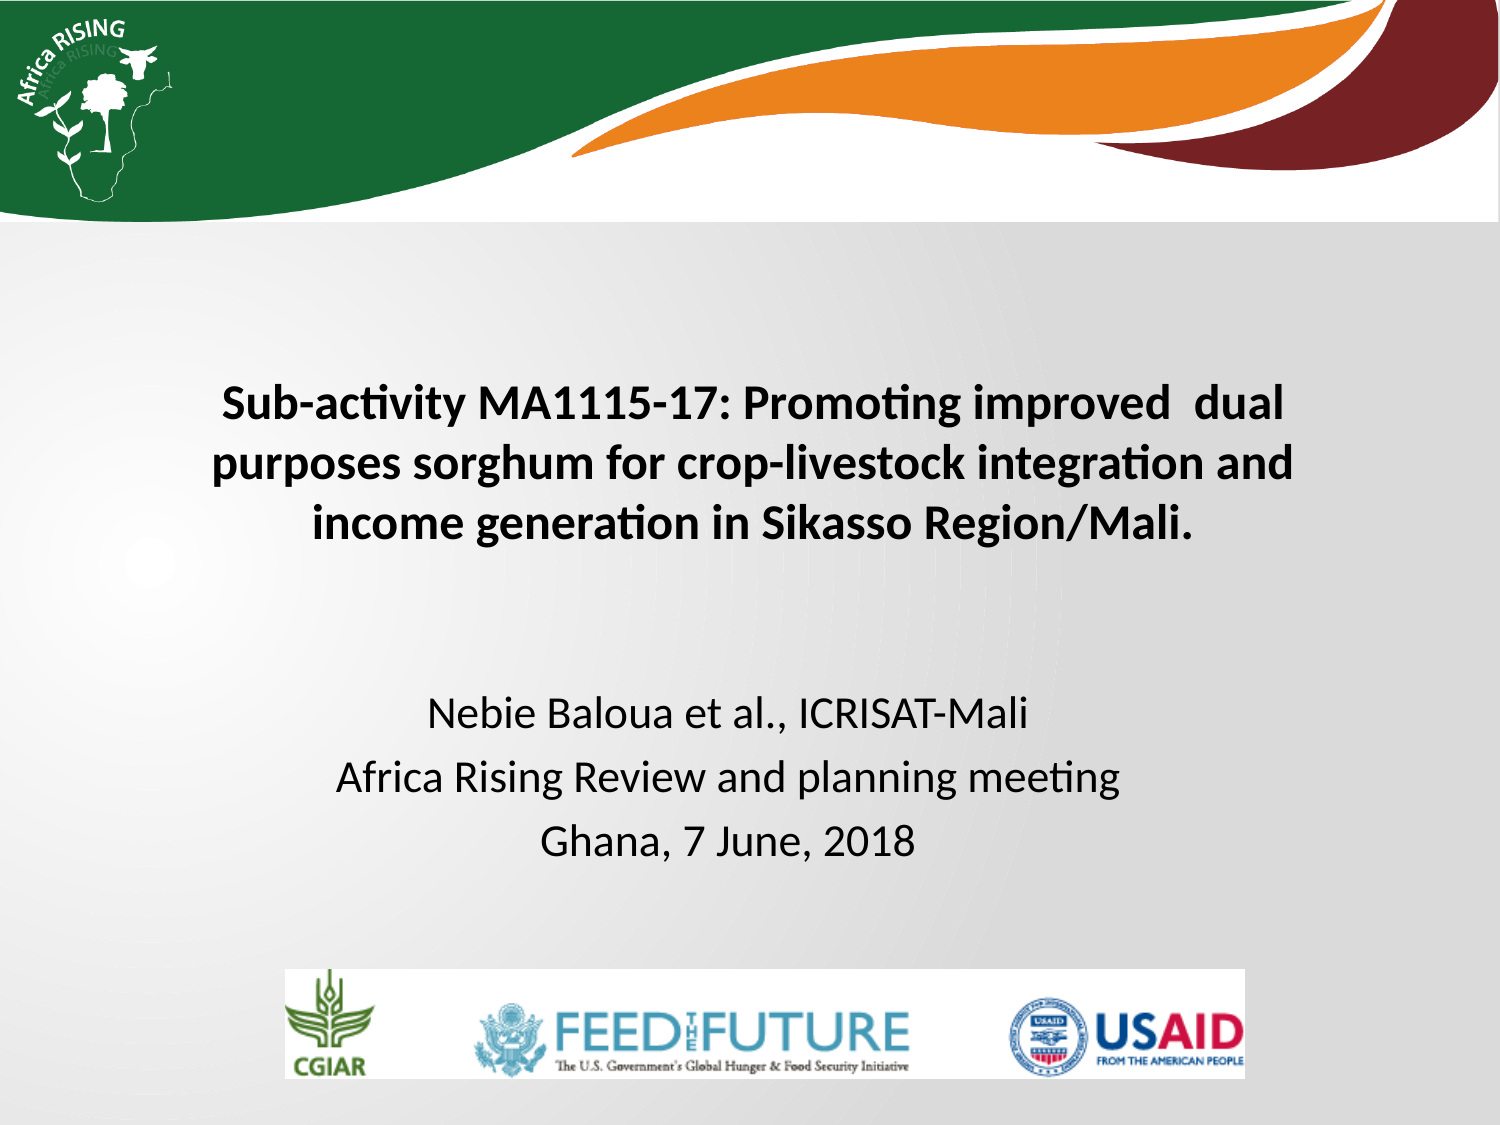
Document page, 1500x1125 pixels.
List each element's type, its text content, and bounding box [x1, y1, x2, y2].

list Nebie Baloua et al., ICRISAT-Mali Africa Rising Review and planning meeting Ghana, 7 June, 2018 [287, 675, 1151, 975]
list Sub-activity MA1115-17: Promoting improved dual purposes sorghum for crop-livestock integration and income generation in Sikasso Region/Mali. [100, 362, 1388, 625]
picture [0, 0, 1499, 222]
picture [285, 969, 1245, 1079]
